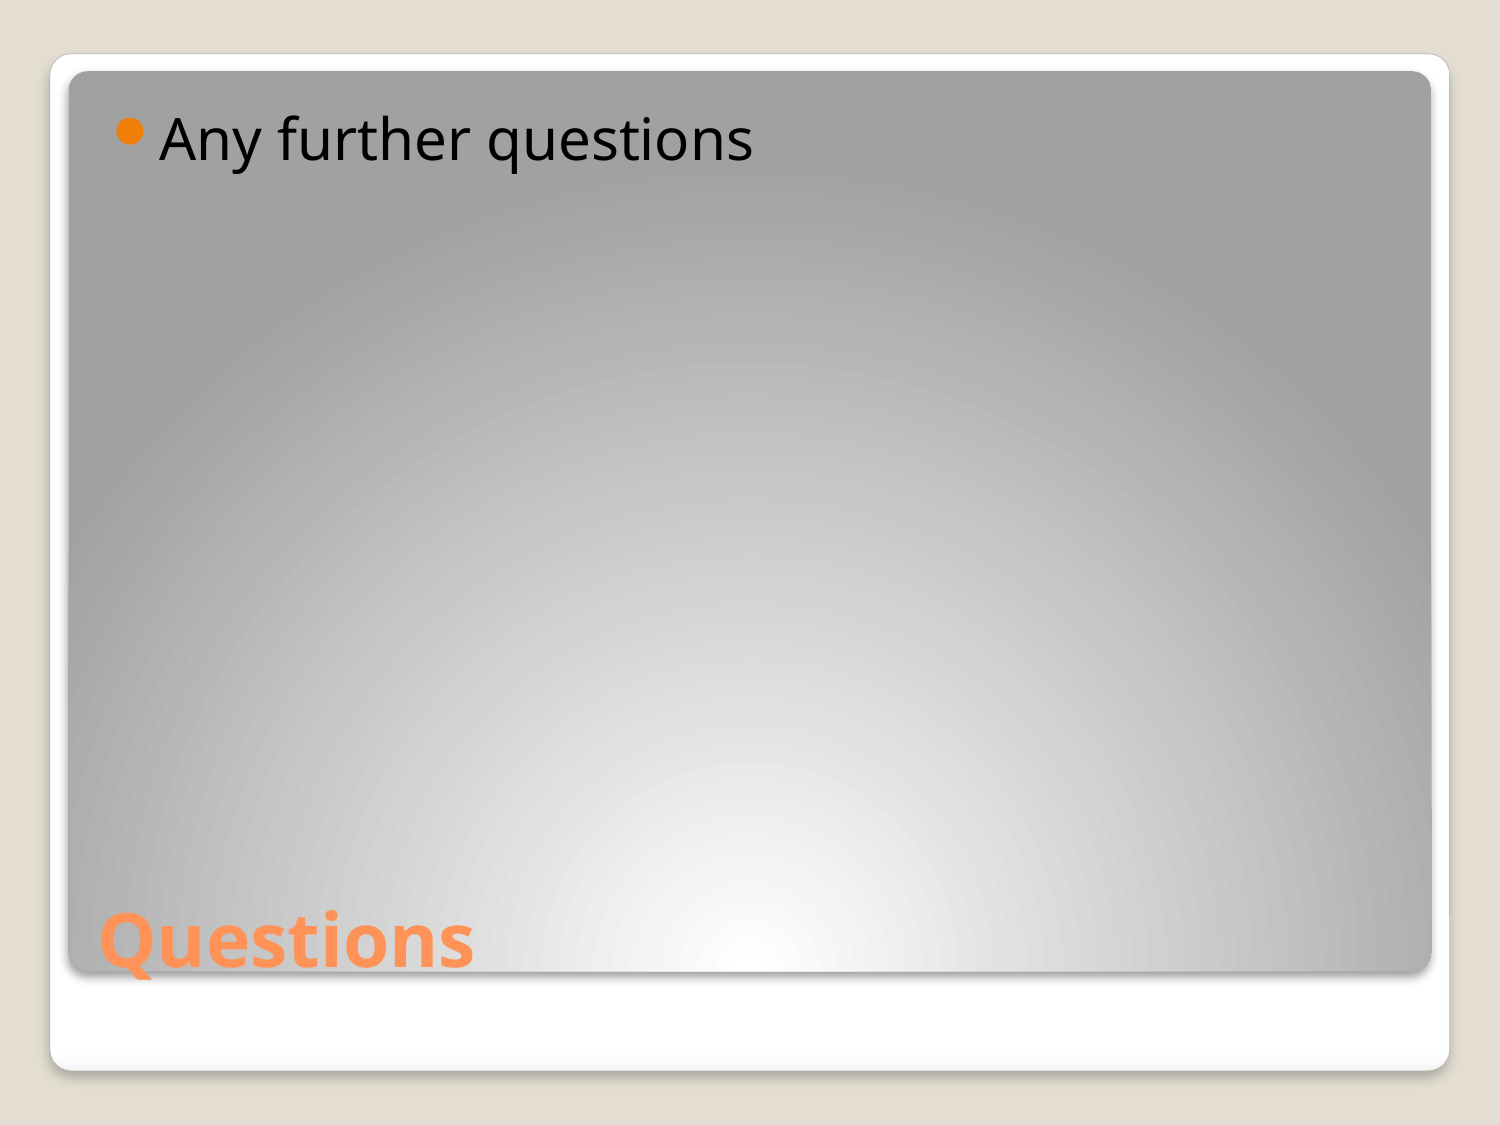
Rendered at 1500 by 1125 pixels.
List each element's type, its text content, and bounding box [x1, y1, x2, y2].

title Questions [82, 817, 1425, 991]
list Any further questions [82, 86, 1426, 775]
